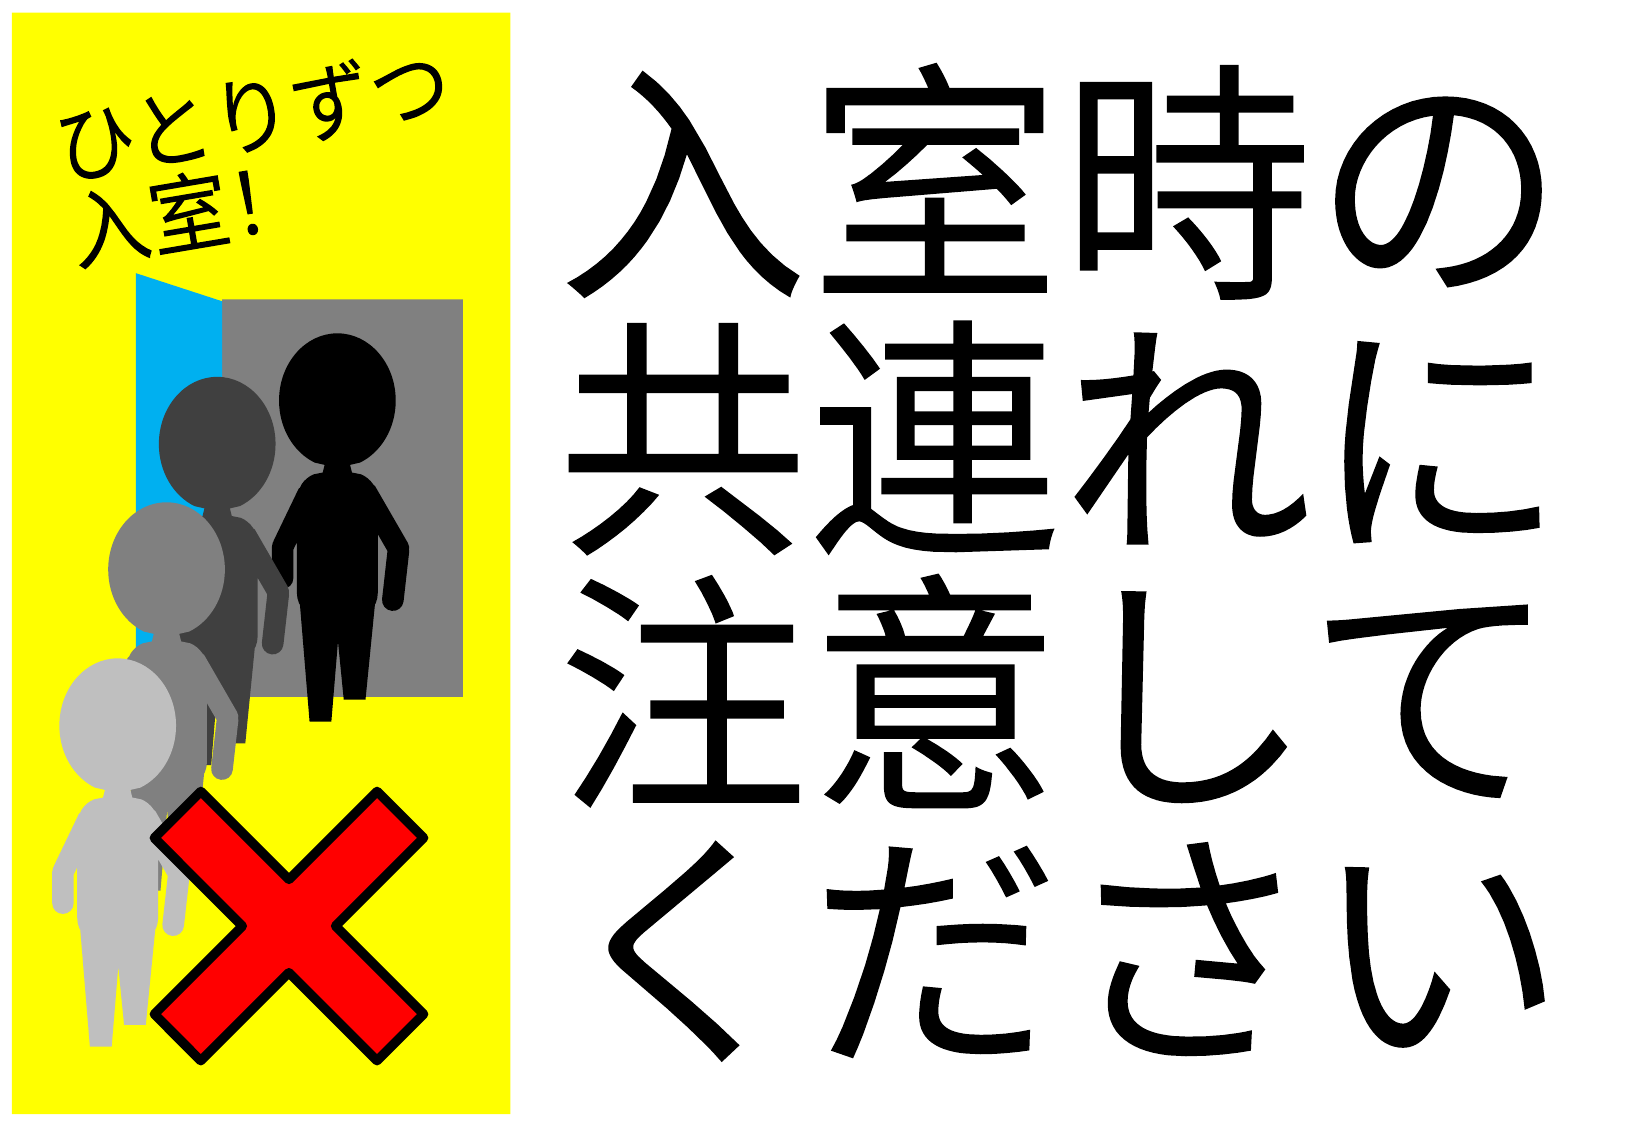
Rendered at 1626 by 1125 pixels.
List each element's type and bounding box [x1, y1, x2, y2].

text_box [10, 10, 512, 1116]
text_box [193, 1056, 209, 1063]
text_box [369, 1056, 385, 1063]
text_box [51, 272, 464, 1047]
